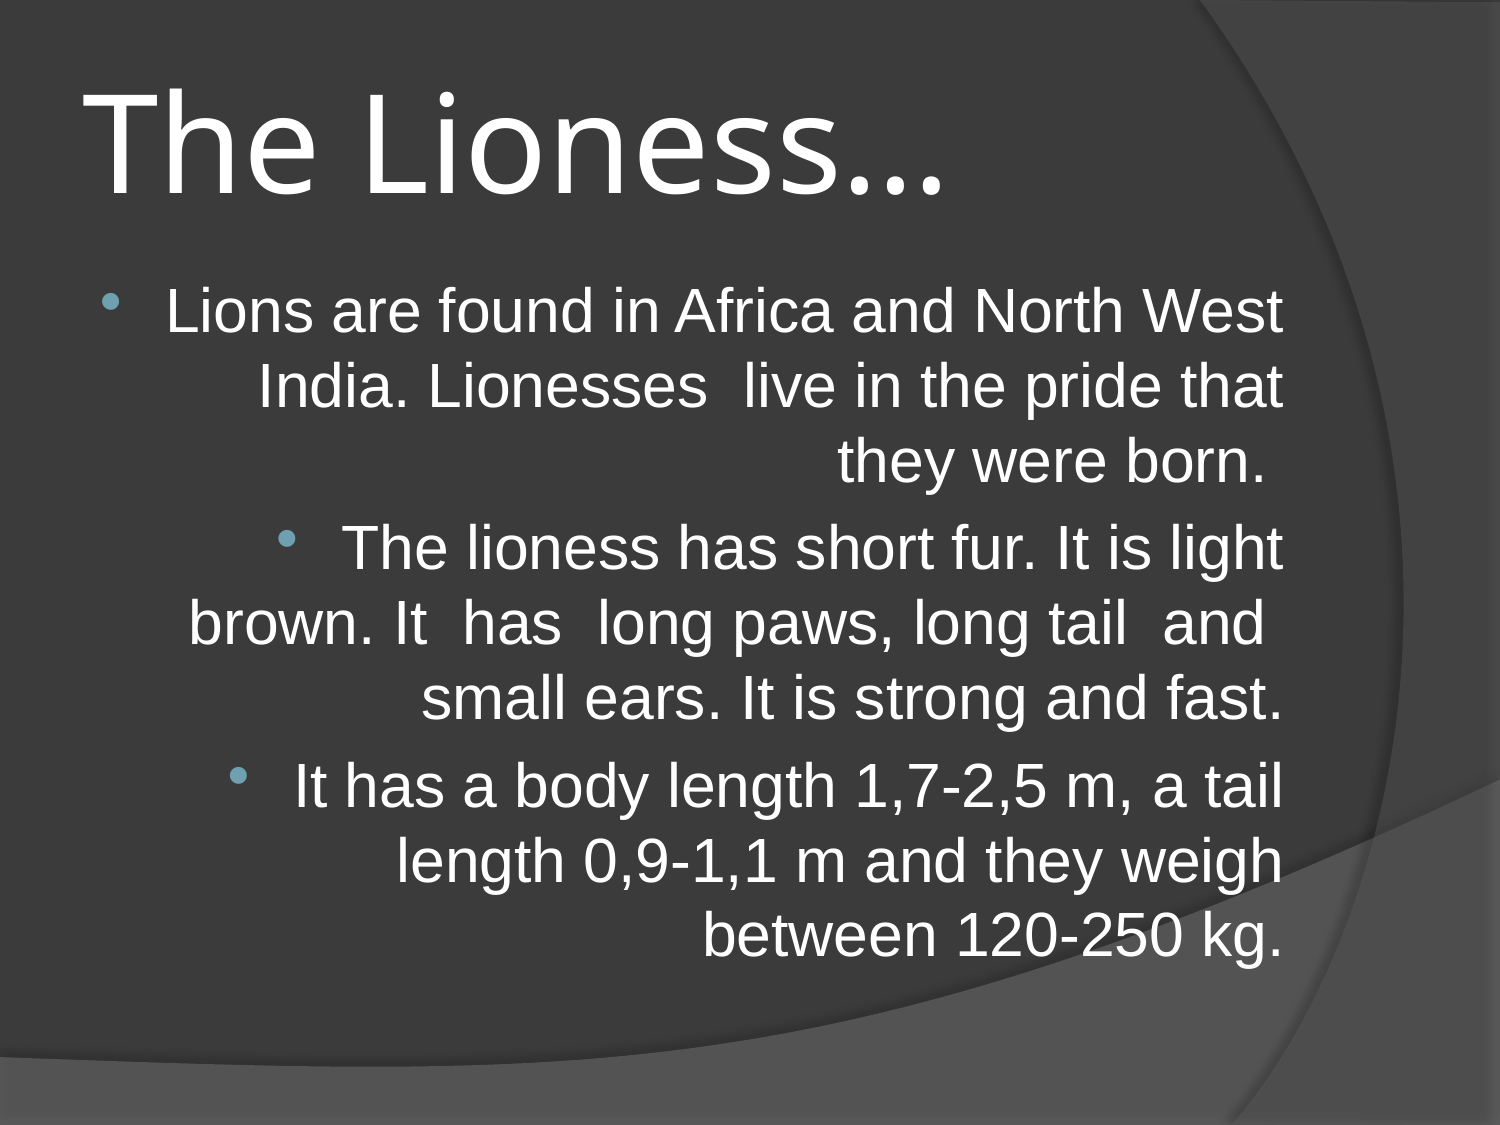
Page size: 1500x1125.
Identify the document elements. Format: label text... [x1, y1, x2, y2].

list Lions are found in Africa and North West India. Lionesses live in the pride that they were born. The lioness has short fur. It is light brown. It has long paws, long tail and small ears. It is strong and fast. It has a body length 1,7-2,5 m, a tail length 0,9-1,1 m and they weigh between 120-250 kg. [75, 262, 1300, 1005]
title The Lioness… [75, 45, 1300, 233]
